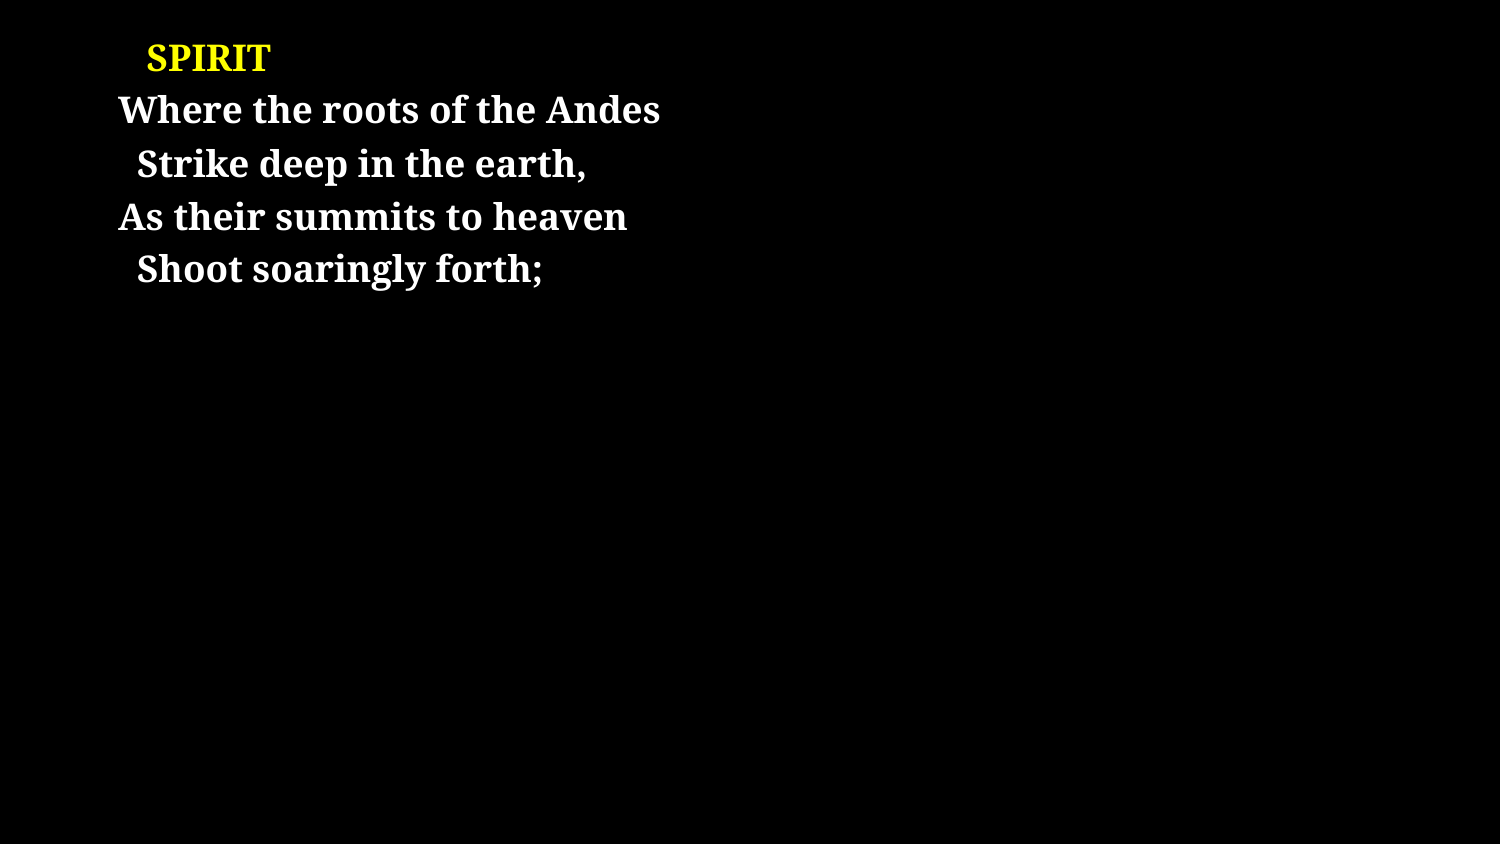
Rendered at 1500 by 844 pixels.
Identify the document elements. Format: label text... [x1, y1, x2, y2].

title spirit Where the roots of the Andes Strike deep in the earth, As their summits to heaven Shoot soaringly forth; [103, 17, 1397, 299]
